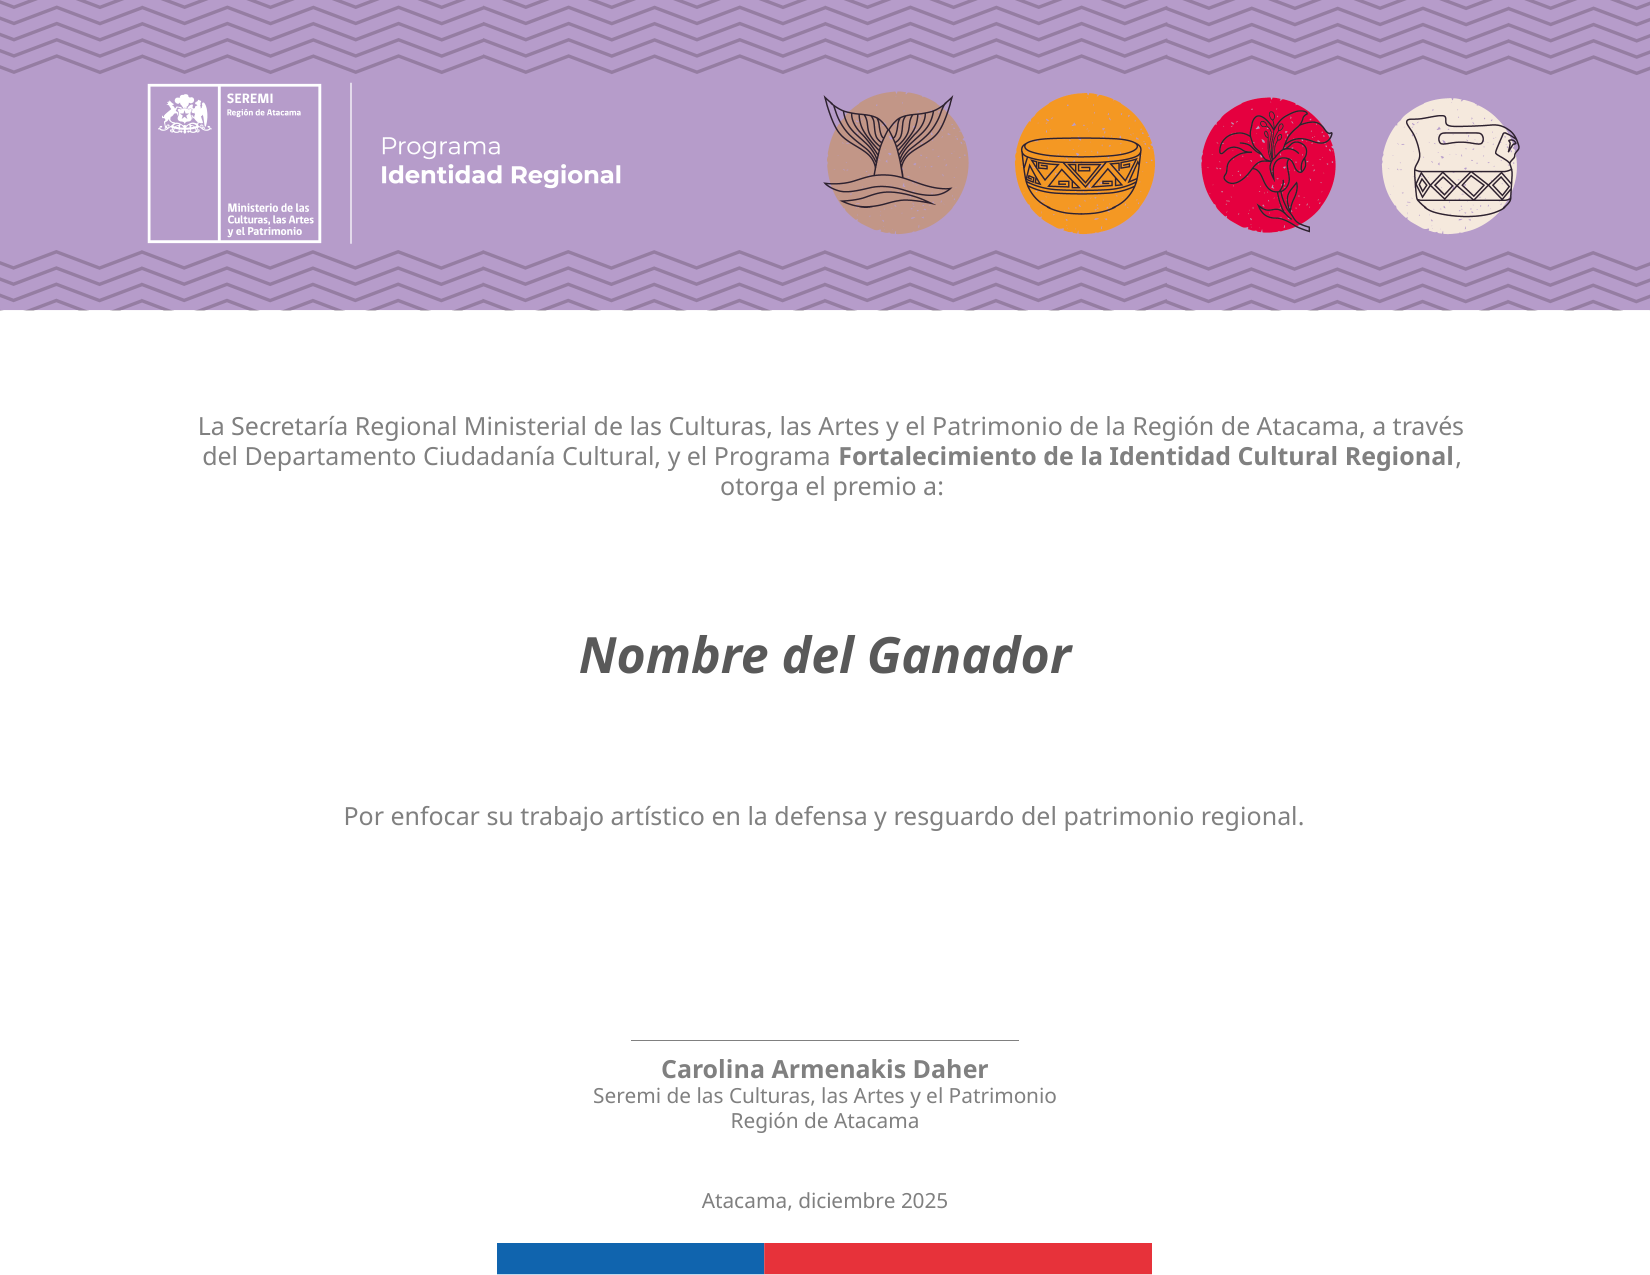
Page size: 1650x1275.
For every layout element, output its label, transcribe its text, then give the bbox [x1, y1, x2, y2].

text_box Carolina Armenakis Daher Seremi de las Culturas, las Artes y el Patrimonio Región de Atacama Atacama, diciembre 2025 [357, 1045, 1293, 1221]
picture [497, 1243, 1152, 1275]
picture [0, 0, 1650, 311]
text_box Por enfocar su trabajo artístico en la defensa y resguardo del patrimonio regional. [120, 792, 1530, 838]
text_box La Secretaría Regional Ministerial de las Culturas, las Artes y el Patrimonio de la Región de Atacama, a través del Departamento Ciudadanía Cultural, y el Programa Fortalecimiento de la Identidad Cultural Regional, otorga el premio a: [180, 403, 1485, 508]
text_box Nombre del Ganador [312, 615, 1338, 691]
